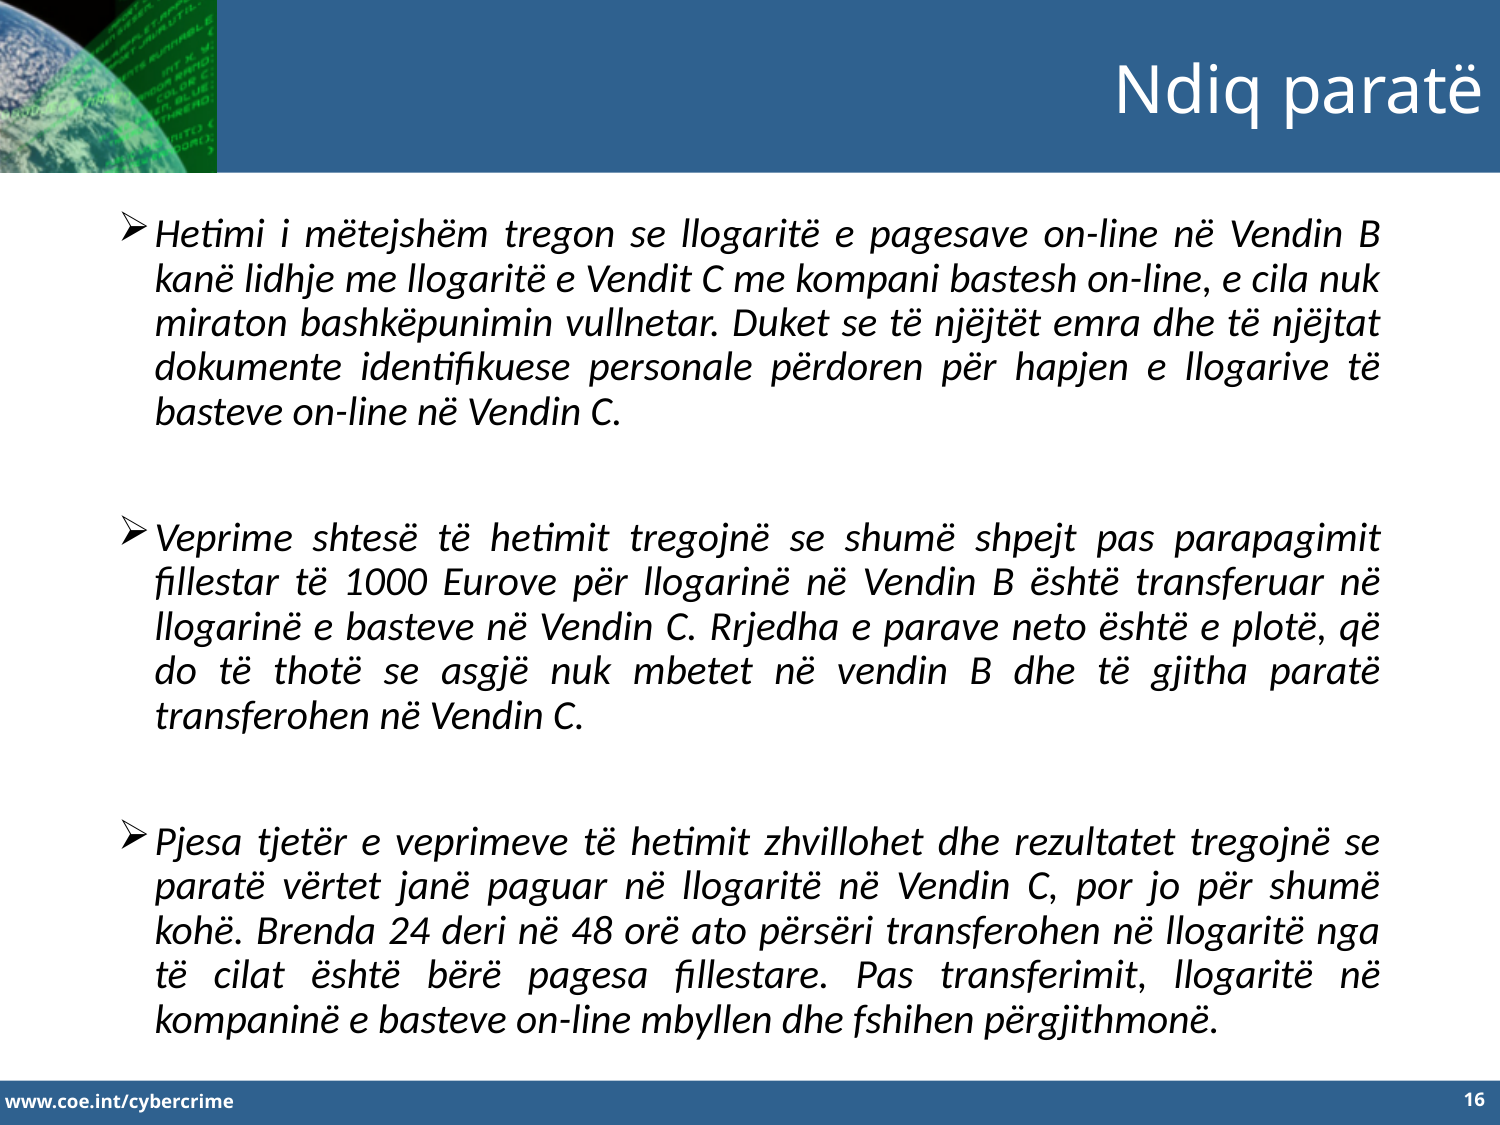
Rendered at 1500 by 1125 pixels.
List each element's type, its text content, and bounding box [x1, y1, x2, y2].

picture [0, 1, 217, 173]
list Hetimi i mëtejshëm tregon se llogaritë e pagesave on-line në Vendin B kanë lidhje me llogaritë e Vendit C me kompani bastesh on-line, e cila nuk miraton bashkëpunimin vullnetar. Duket se të njëjtët emra dhe të njëjtat dokumente identifikuese personale përdoren për hapjen e llogarive të basteve on-line në Vendin C. Veprime shtesë të hetimit tregojnë se shumë shpejt pas parapagimit fillestar të 1000 Eurove për llogarinë në Vendin B është transferuar në llogarinë e basteve në Vendin C. Rrjedha e parave neto është e plotë, që do të thotë se asgjë nuk mbetet në vendin B dhe të gjitha paratë transferohen në Vendin C. Pjesa tjetër e veprimeve të hetimit zhvillohet dhe rezultatet tregojnë se paratë vërtet janë paguar në llogaritë në Vendin C, por jo për shumë kohë. Brenda 24 deri në 48 orë ato përsëri transferohen në llogaritë nga të cilat është bërë pagesa fillestare. Pas transferimit, llogaritë në kompaninë e basteve on-line mbyllen dhe fshihen përgjithmonë. [103, 204, 1397, 1050]
slide_number 16 [1162, 1080, 1500, 1125]
text_box Ndiq paratë [373, 10, 1500, 163]
